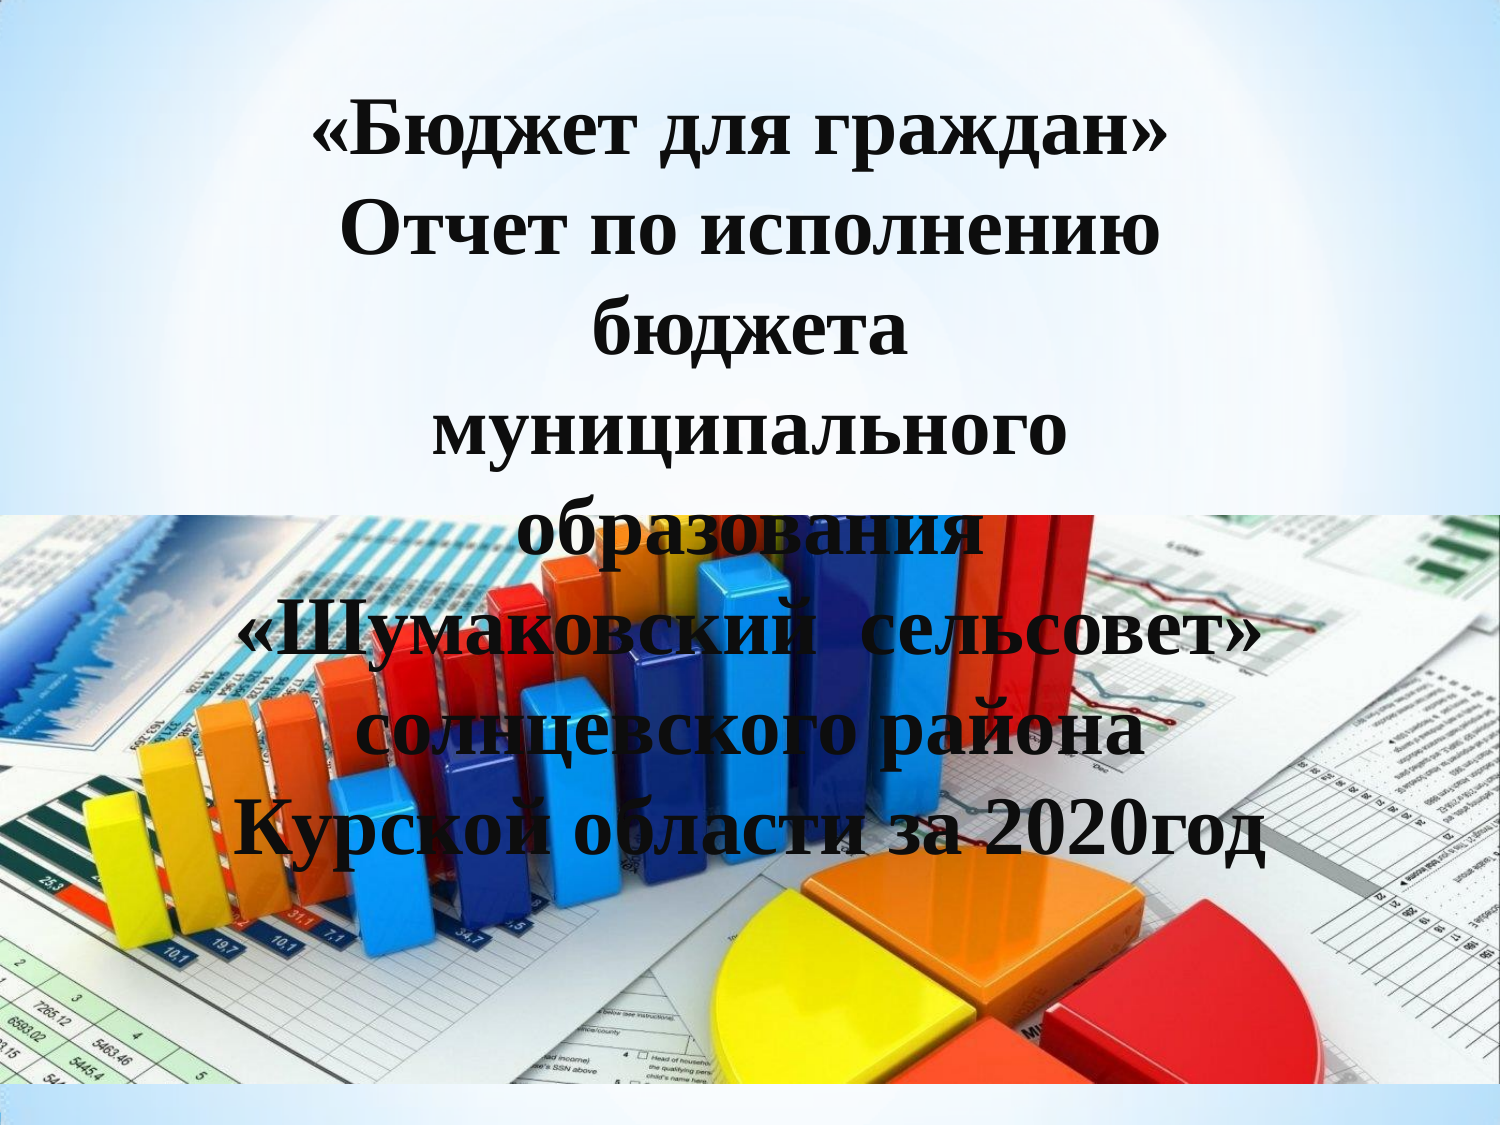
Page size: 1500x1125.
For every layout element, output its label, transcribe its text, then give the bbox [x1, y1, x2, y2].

picture [0, 0, 1500, 1125]
title «Бюджет для граждан» Отчет по исполнению бюджета муниципального образования «Шумаковский сельсовет» солнцевского района Курской области за 2020год [223, 69, 1276, 872]
